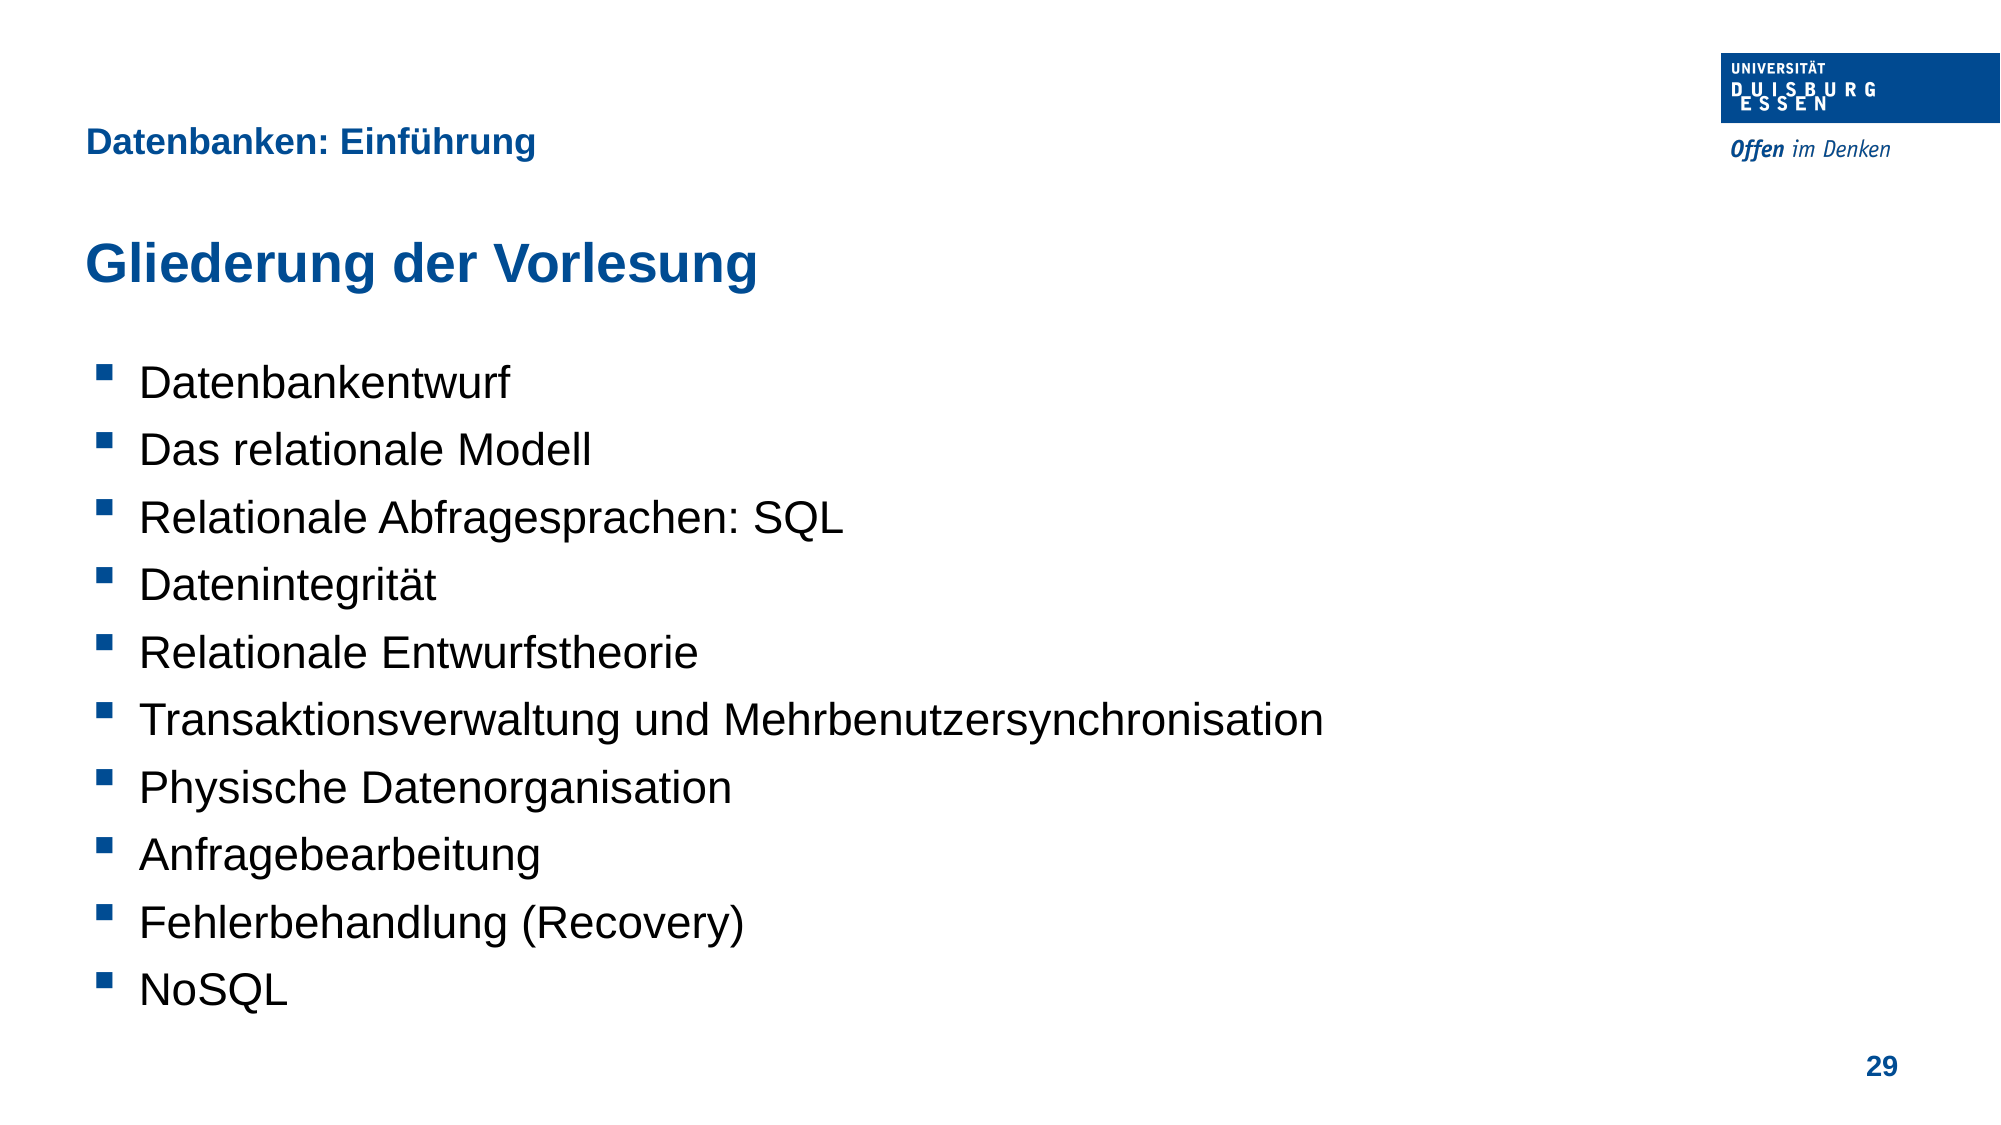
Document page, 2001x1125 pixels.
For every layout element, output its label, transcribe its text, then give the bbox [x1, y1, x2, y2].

picture [1721, 53, 2000, 162]
list Datenbanken: Einführung [85, 122, 1694, 163]
list Gliederung der Vorlesung [85, 227, 1694, 303]
slide_number 29 [1677, 1039, 1914, 1081]
list Datenbankentwurf Das relationale Modell Relationale Abfragesprachen: SQL Datenintegrität Relationale Entwurfstheorie Transaktionsverwaltung und Mehrbenutzersynchronisation Physische Datenorganisation Anfragebearbeitung Fehlerbehandlung (Recovery) NoSQL [85, 345, 1694, 987]
